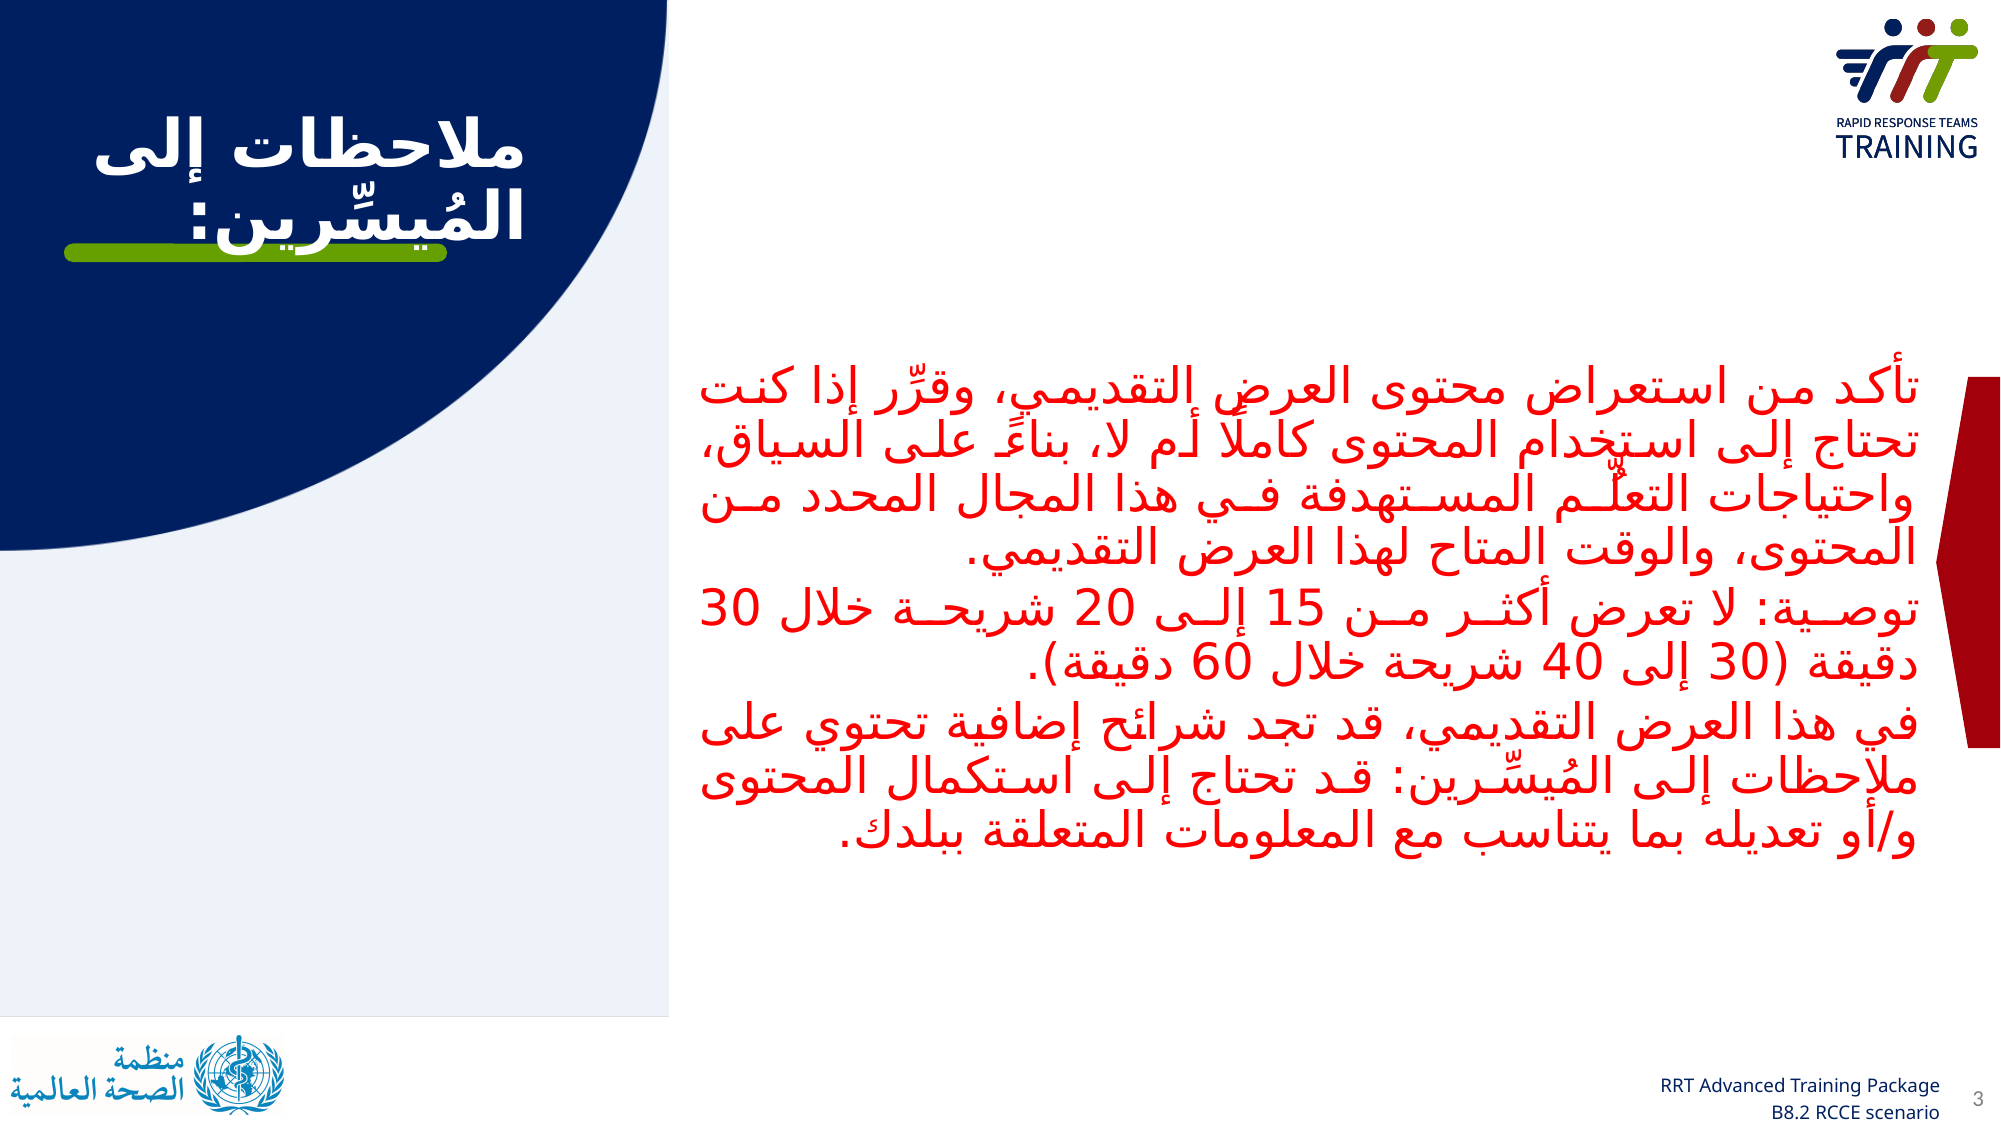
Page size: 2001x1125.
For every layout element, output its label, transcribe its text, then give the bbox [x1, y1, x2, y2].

picture [0, 0, 669, 1018]
picture [11, 1035, 284, 1115]
picture [241, 1050, 247, 1059]
picture [1835, 19, 1978, 167]
title ملاحظات إلى المُيسِّرين: [0, 84, 536, 280]
list تأكد من استعراض محتوى العرض التقديمي، وقرِّر إذا كنت تحتاج إلى استخدام المحتوى كاملًا أم لا، بناءً على السياق، واحتياجات التعلُّم المستهدفة في هذا المجال المحدد من المحتوى، والوقت المتاح لهذا العرض التقديمي. توصية: لا تعرض أكثر من 15 إلى 20 شريحة خلال 30 دقيقة (30 إلى 40 شريحة خلال 60 دقيقة). في هذا العرض التقديمي، قد تجد شرائح إضافية تحتوي على ملاحظات إلى المُيسِّرين: قد تحتاج إلى استكمال المحتوى و/أو تعديله بما يتناسب مع المعلومات المتعلقة ببلدك. [698, 293, 1921, 807]
